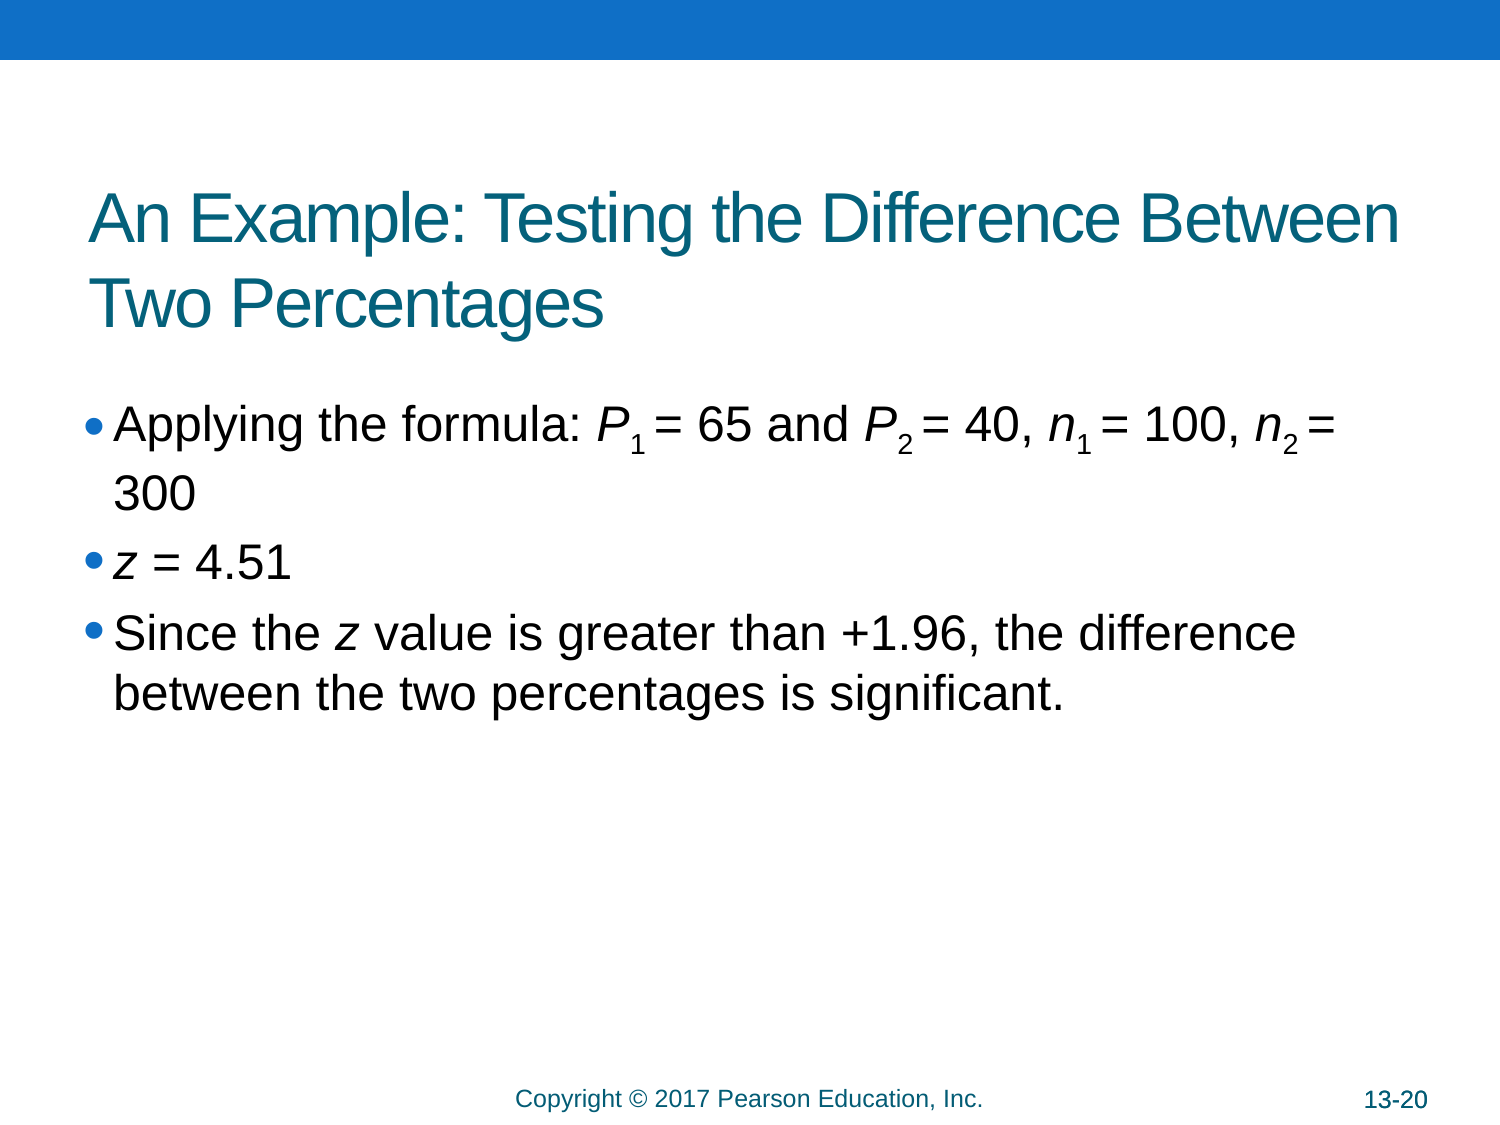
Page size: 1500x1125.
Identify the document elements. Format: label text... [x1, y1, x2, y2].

title An Example: Testing the Difference Between Two Percentages [73, 162, 1424, 351]
list Applying the formula: P1 = 65 and P2 = 40, n1 = 100, n2 = 300 z = 4.51 Since the z value is greater than +1.96, the difference between the two percentages is significant. [68, 384, 1418, 1105]
